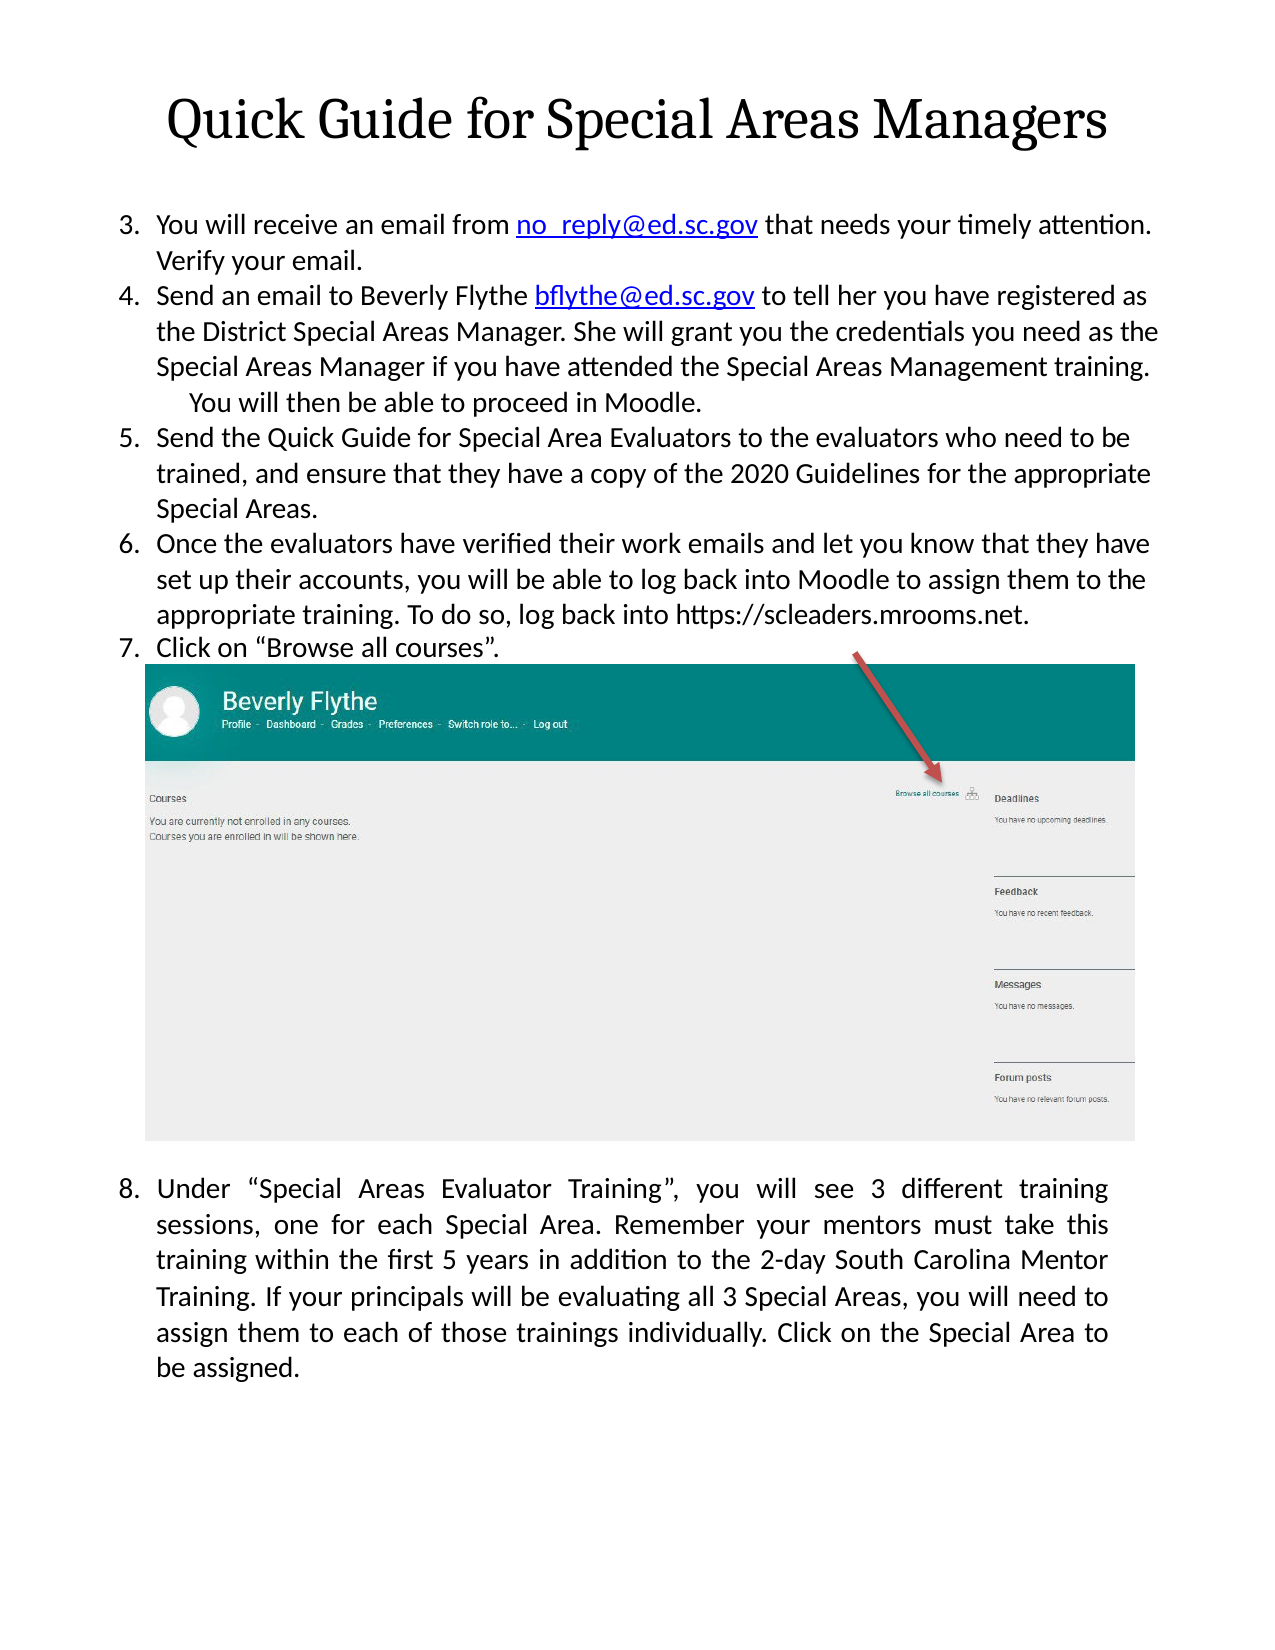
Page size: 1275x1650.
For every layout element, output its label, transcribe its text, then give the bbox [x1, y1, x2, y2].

text_box 8. Under “Special Areas Evaluator Training”, you will see 3 different training sessions, one for each Special Area. Remember your mentors must take this training within the first 5 years in addition to the 2-day South Carolina Mentor Training. If your principals will be evaluating all 3 Special Areas, you will need to assign them to each of those trainings individually. Click on the Special Area to be assigned. [116, 1167, 1110, 1384]
title Quick Guide for Special Areas Managers [165, 77, 1152, 203]
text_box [145, 647, 1135, 1141]
text_box You will receive an email from no_reply@ed.sc.gov that needs your timely attention. Verify your email. Send an email to Beverly Flythe bflythe@ed.sc.gov to tell her you have registered as the District Special Areas Manager. She will grant you the credentials you need as the Special Areas Manager if you have attended the Special Areas Management training. You will then be able to proceed in Moodle. Send the Quick Guide for Special Area Evaluators to the evaluators who need to be trained, and ensure that they have a copy of the 2020 Guidelines for the appropriate Special Areas. Once the evaluators have verified their work emails and let you know that they have set up their accounts, you will be able to log back into Moodle to assign them to the appropriate training. To do so, log back into https://scleaders.mrooms.net. Click on “Browse all courses”. [116, 203, 1170, 663]
